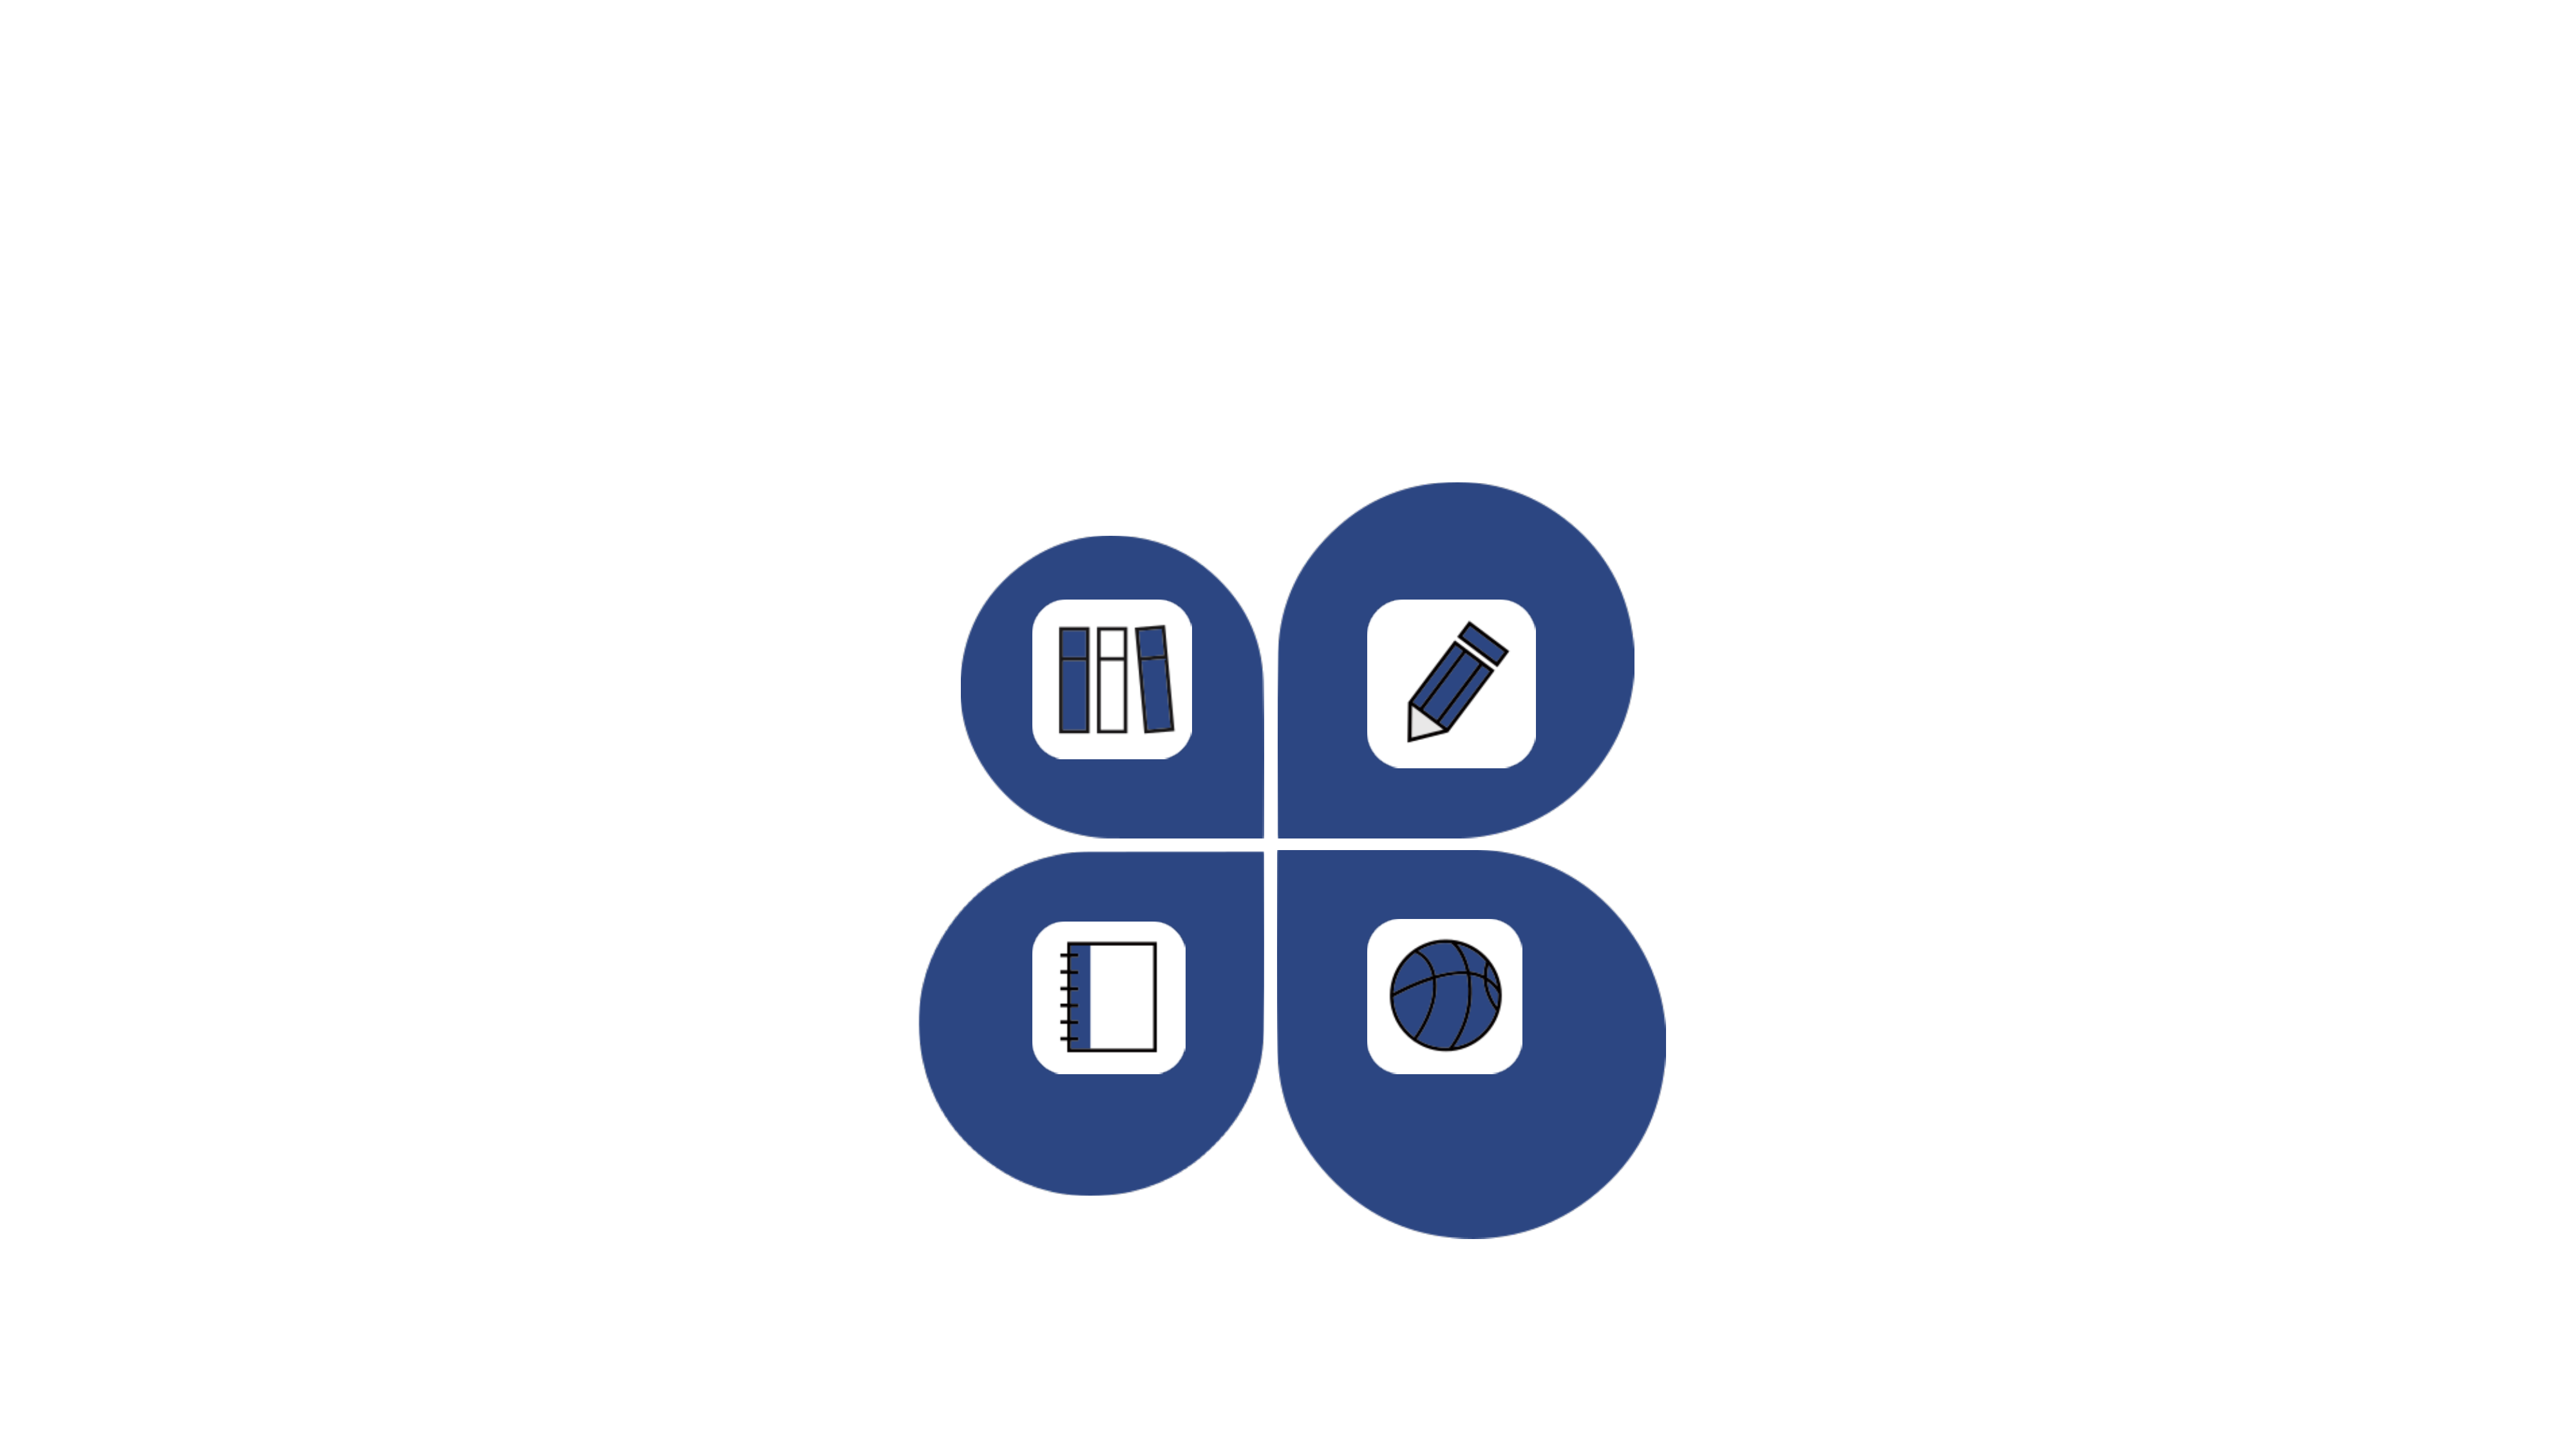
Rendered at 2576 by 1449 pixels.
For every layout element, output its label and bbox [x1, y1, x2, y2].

picture [961, 536, 1264, 838]
picture [1277, 850, 1666, 1239]
picture [918, 851, 1264, 1196]
picture [1278, 482, 1634, 838]
